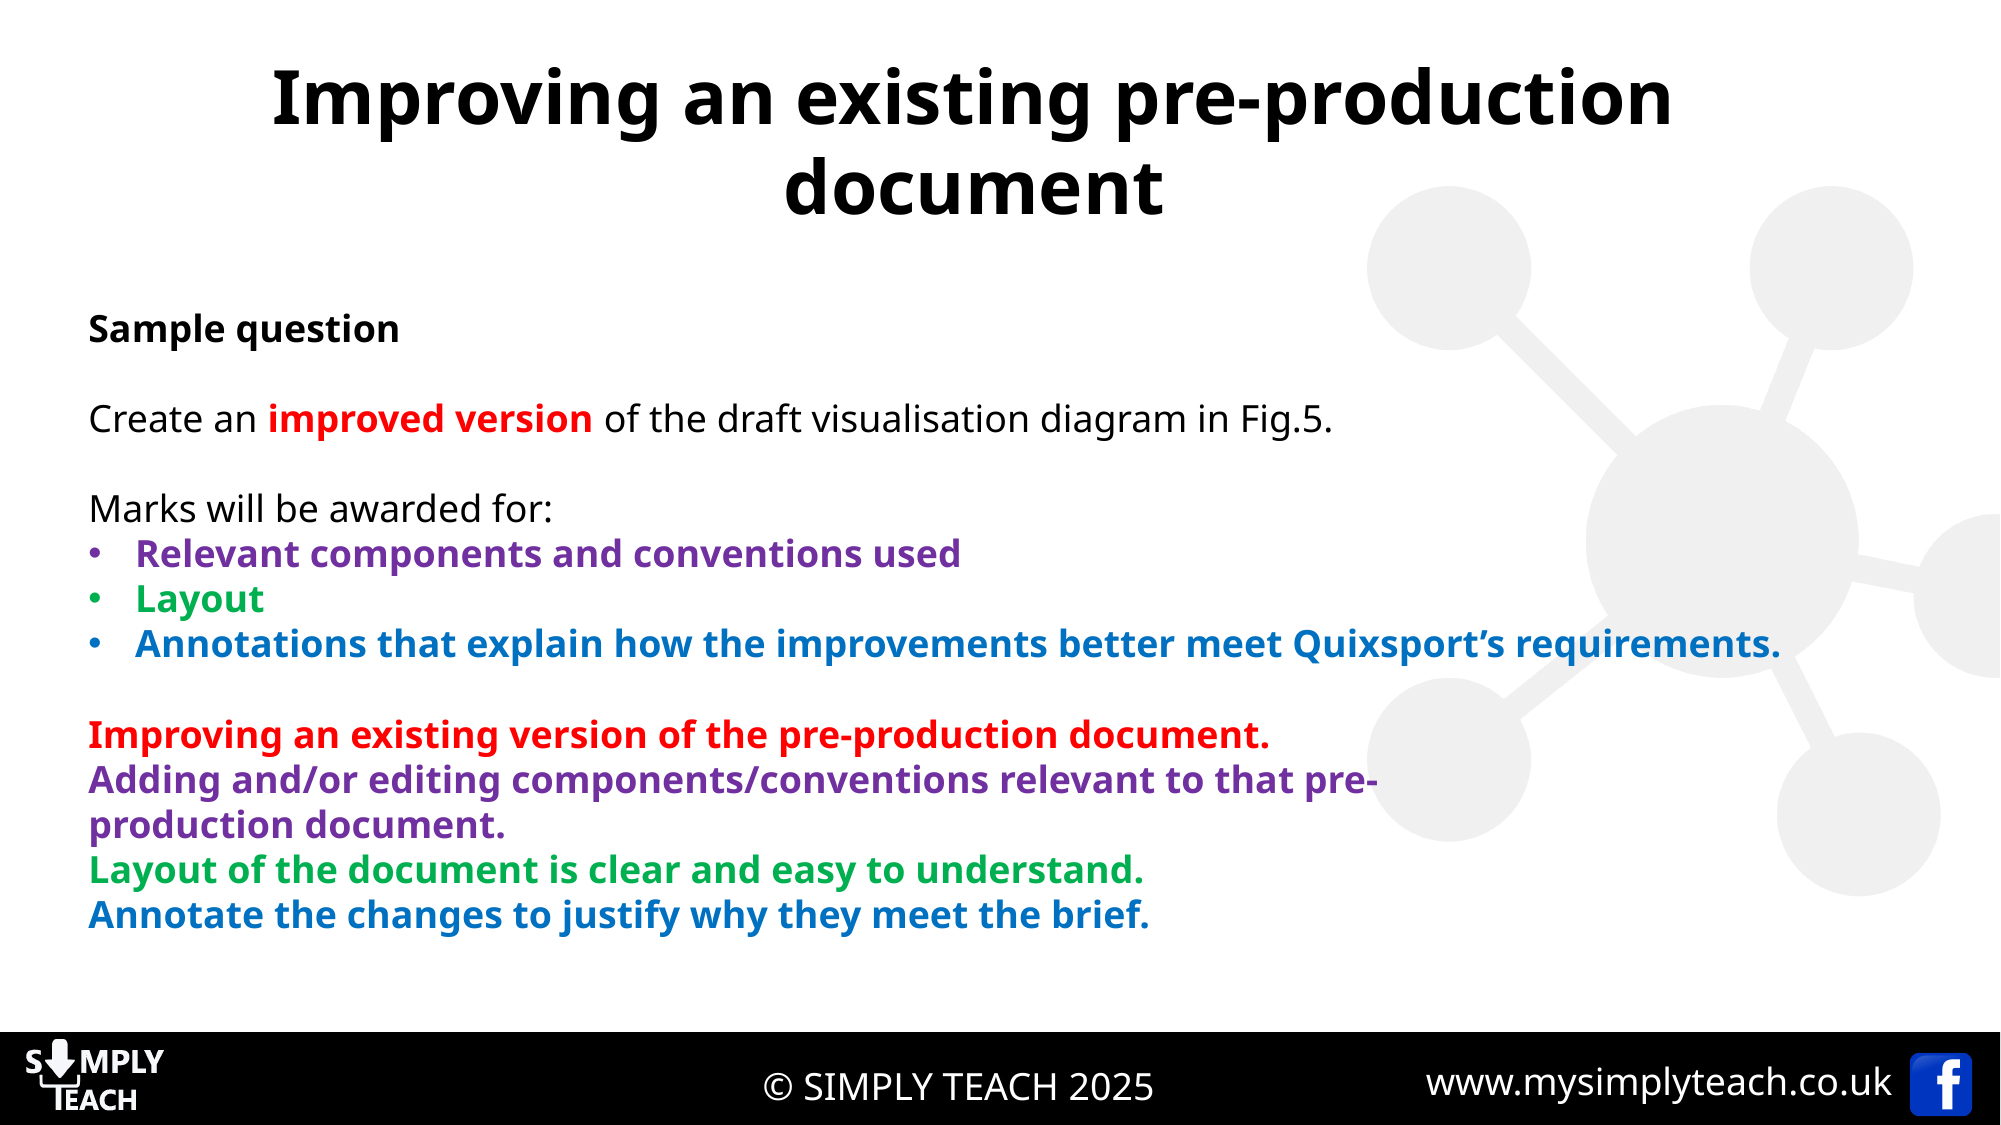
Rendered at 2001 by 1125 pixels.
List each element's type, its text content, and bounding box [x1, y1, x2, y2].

text_box Improving an existing version of the pre-production document. Adding and/or editing components/conventions relevant to that pre-production document. Layout of the document is clear and easy to understand. Annotate the changes to justify why they meet the brief. [73, 704, 1414, 944]
picture [15, 1033, 182, 1122]
picture [1907, 1050, 1975, 1119]
text_box Sample question Create an improved version of the draft visualisation diagram in Fig.5. Marks will be awarded for: Relevant components and conventions used Layout Annotations that explain how the improvements better meet Quixsport’s requirements. [73, 297, 1825, 673]
text_box Improving an existing pre-production document [184, 42, 1765, 237]
